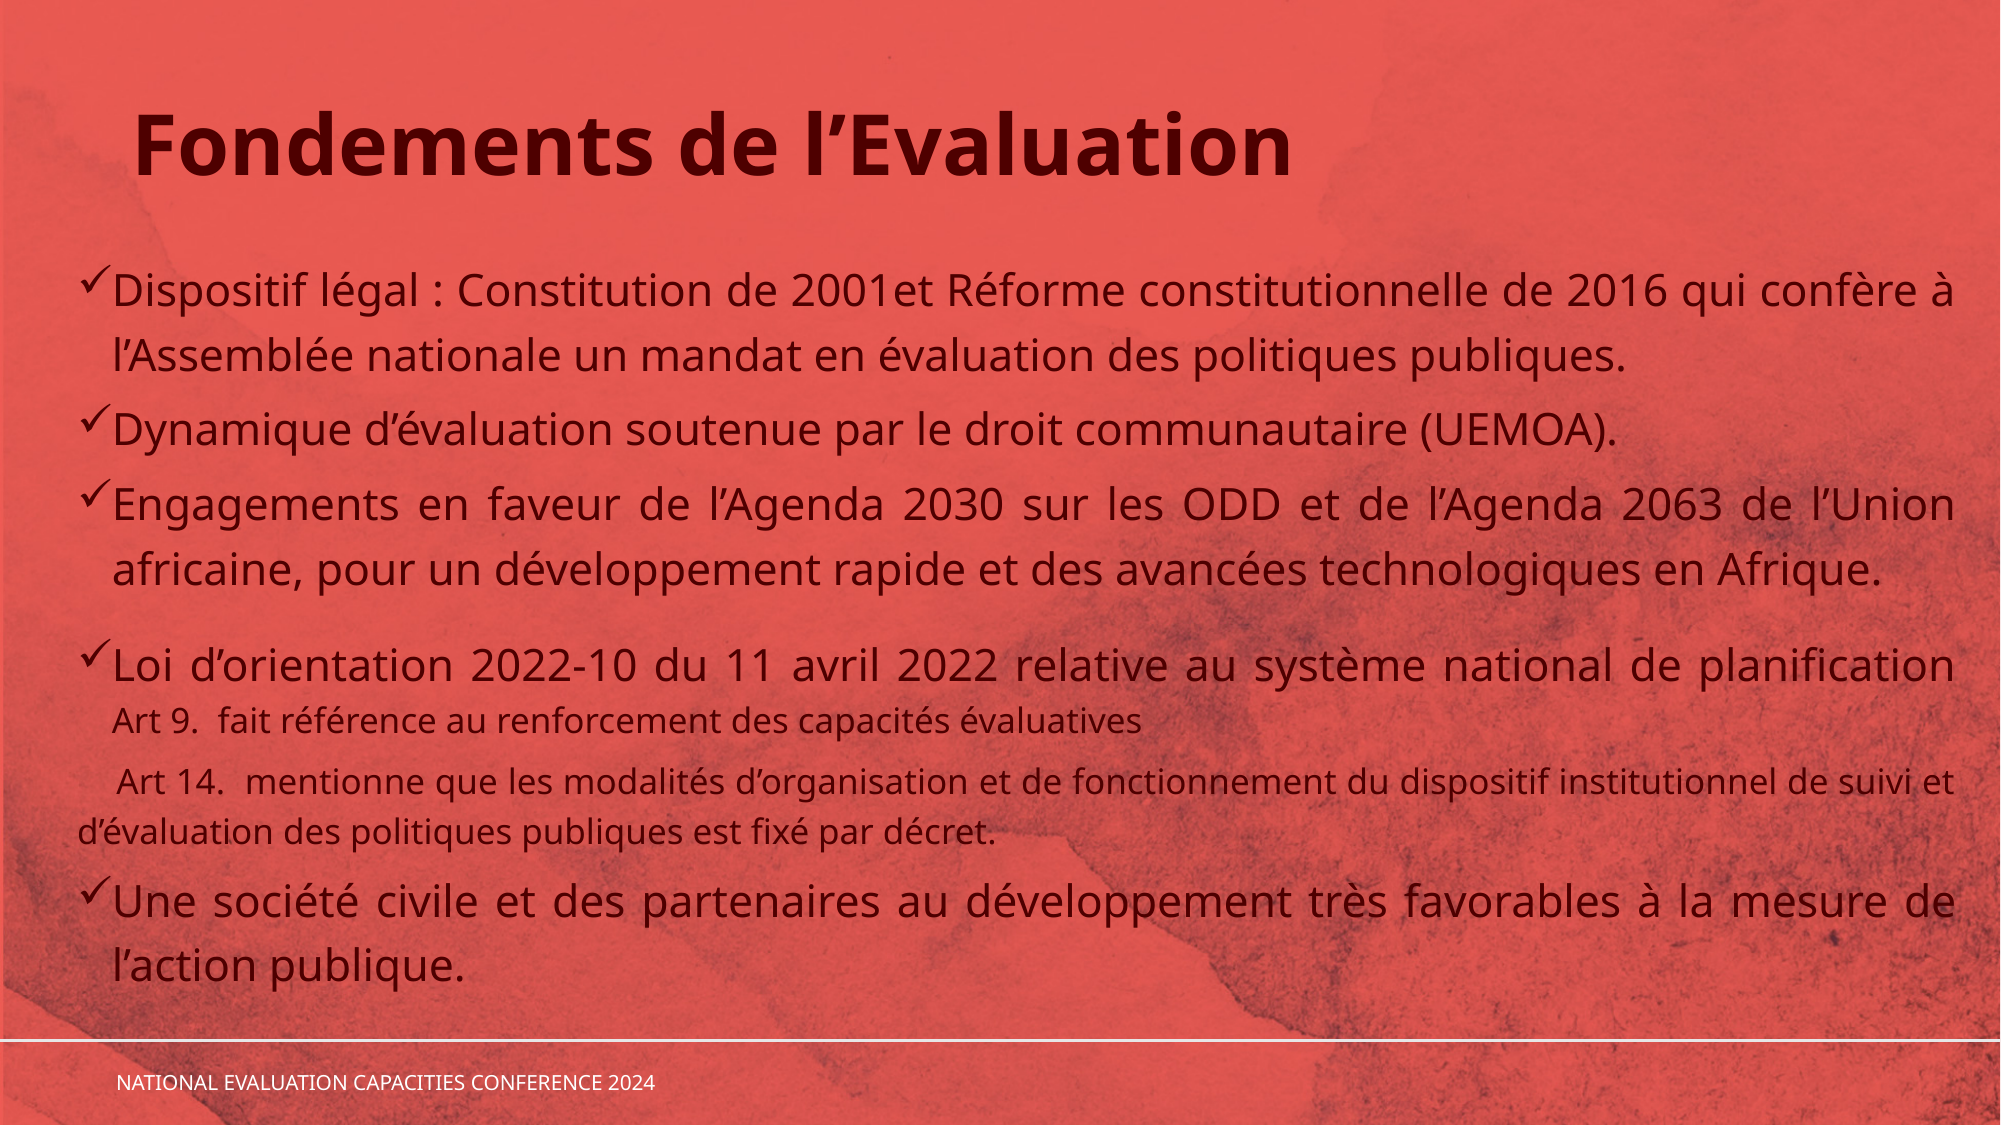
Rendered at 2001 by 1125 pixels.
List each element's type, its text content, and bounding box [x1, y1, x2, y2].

title Fondements de l’Evaluation [116, 95, 1884, 202]
list Dispositif légal : Constitution de 2001et Réforme constitutionnelle de 2016 qui confère à l’Assemblée nationale un mandat en évaluation des politiques publiques. Dynamique d’évaluation soutenue par le droit communautaire (UEMOA). Engagements en faveur de l’Agenda 2030 sur les ODD et de l’Agenda 2063 de l’Union africaine, pour un développement rapide et des avancées technologiques en Afrique. Loi d’orientation 2022-10 du 11 avril 2022 relative au système national de planification Art 9. fait référence au renforcement des capacités évaluatives Art 14. mentionne que les modalités d’organisation et de fonctionnement du dispositif institutionnel de suivi et d’évaluation des politiques publiques est fixé par décret. Une société civile et des partenaires au développement très favorables à la mesure de l’action publique. [62, 244, 1972, 1023]
picture [0, 0, 2001, 1125]
